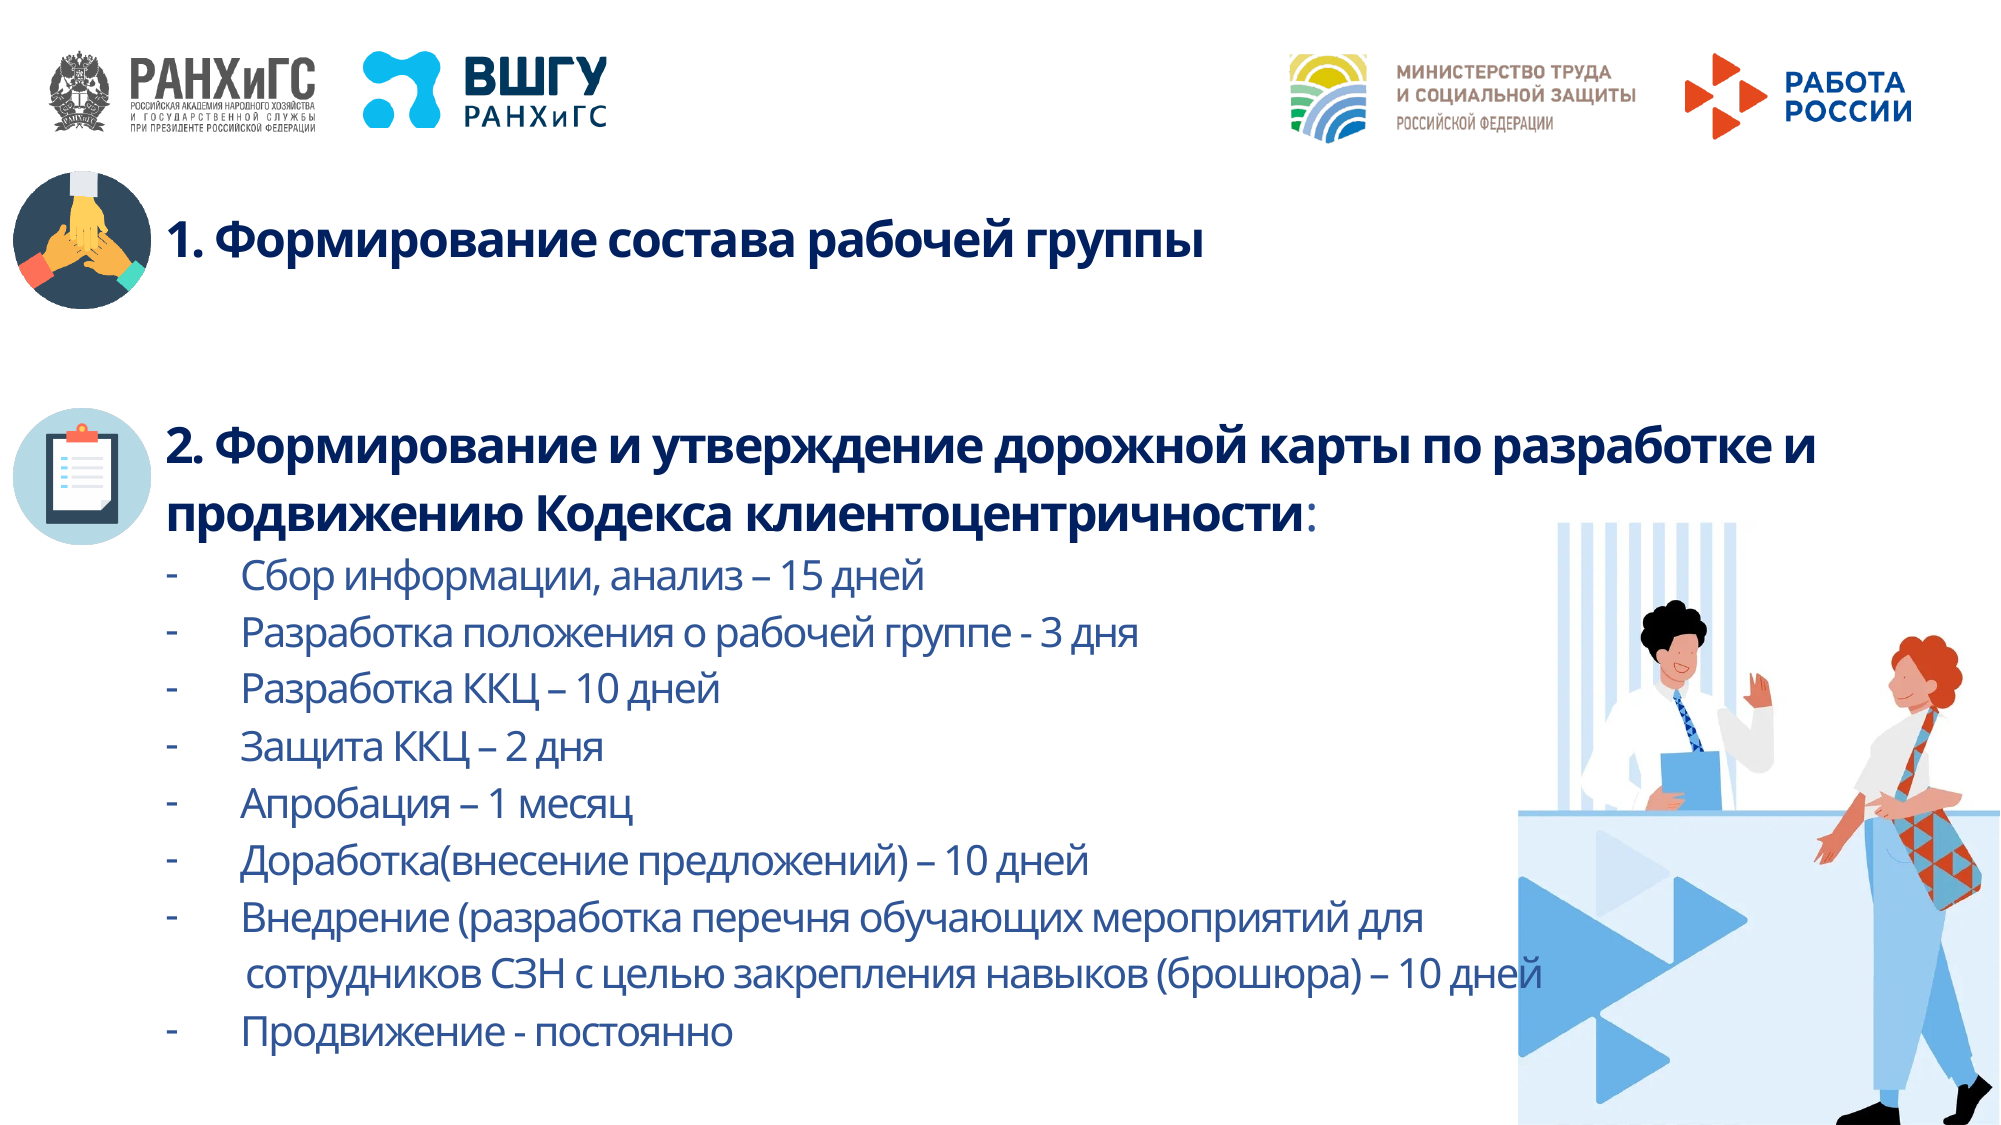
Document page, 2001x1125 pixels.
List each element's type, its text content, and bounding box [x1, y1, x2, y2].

text_box 1. Формирование состава рабочей группы 2. Формирование и утверждение дорожной карты по разработке и продвижению Кодекса клиентоцентричности: Сбор информации, анализ – 15 дней Разработка положения о рабочей группе - 3 дня Разработка ККЦ – 10 дней Защита ККЦ – 2 дня Апробация – 1 месяц Доработка(внесение предложений) – 10 дней Внедрение (разработка перечня обучающих мероприятий для сотрудников СЗН с целью закрепления навыков (брошюра) – 10 дней Продвижение - постоянно [150, 192, 1911, 1125]
picture [48, 50, 315, 133]
picture [1287, 50, 1637, 145]
picture [13, 408, 151, 545]
picture [1518, 520, 2000, 1125]
picture [363, 73, 417, 128]
picture [1685, 53, 1911, 142]
picture [363, 50, 607, 128]
picture [13, 171, 151, 309]
